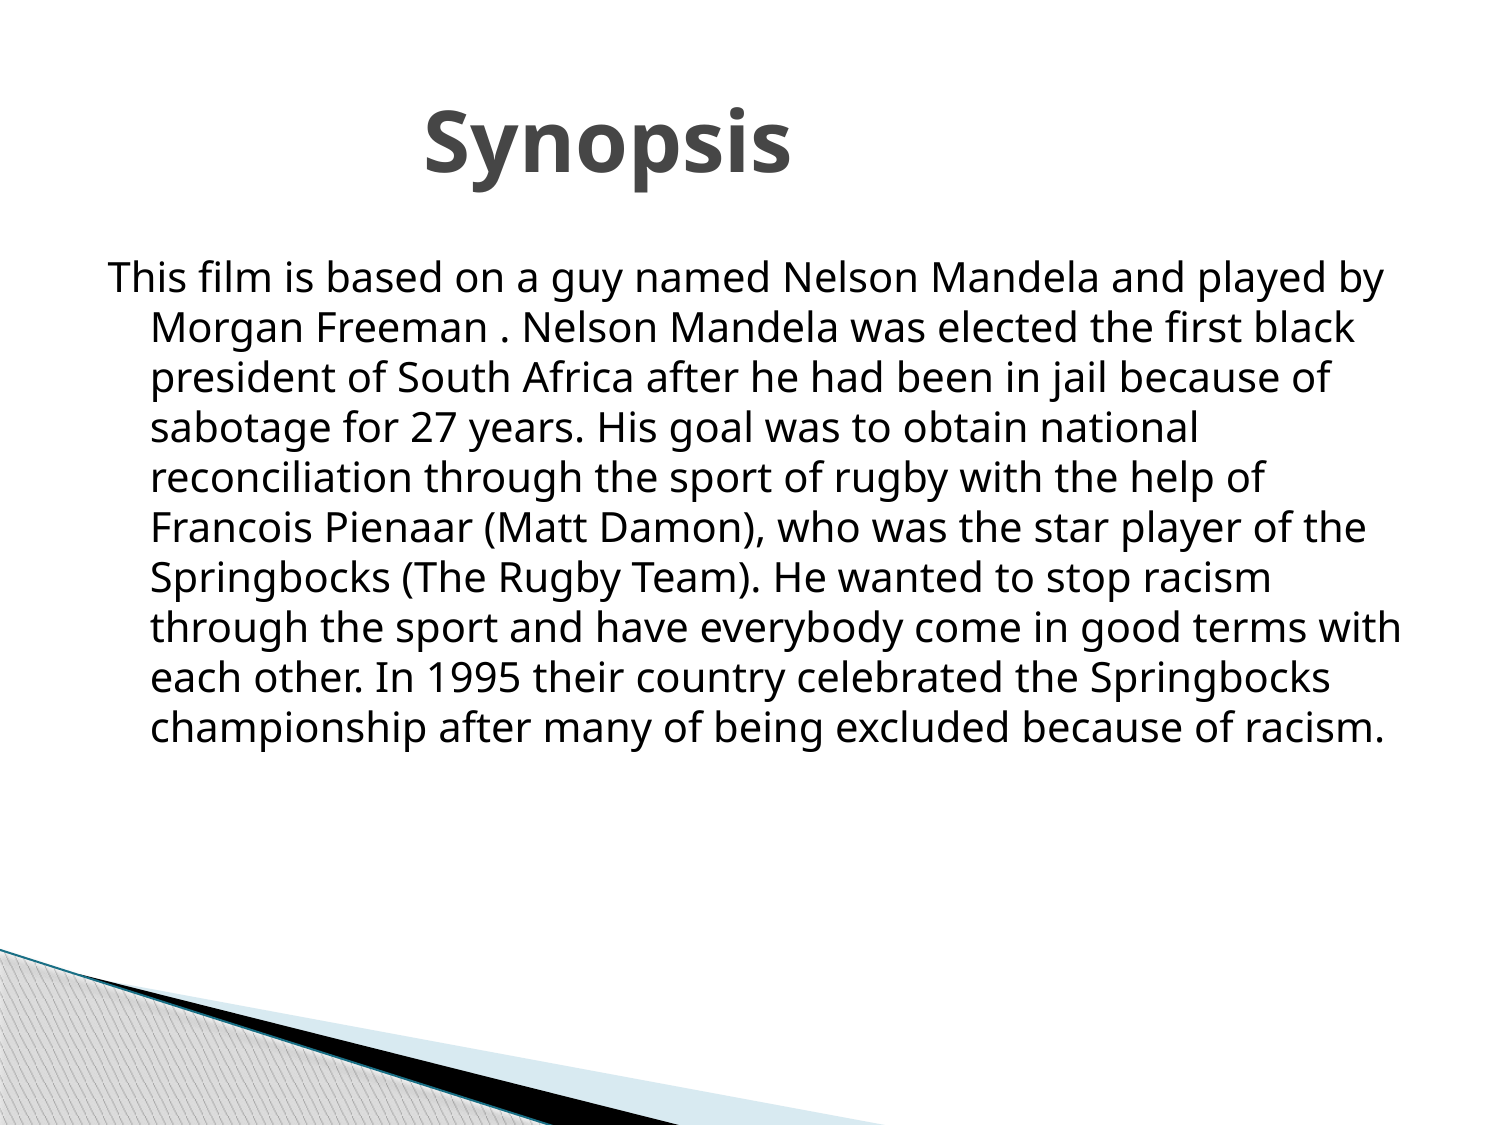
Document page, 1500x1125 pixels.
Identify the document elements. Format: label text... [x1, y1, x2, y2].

list This film is based on a guy named Nelson Mandela and played by Morgan Freeman . Nelson Mandela was elected the first black president of South Africa after he had been in jail because of sabotage for 27 years. His goal was to obtain national reconciliation through the sport of rugby with the help of Francois Pienaar (Matt Damon), who was the star player of the Springbocks (The Rugby Team). He wanted to stop racism through the sport and have everybody come in good terms with each other. In 1995 their country celebrated the Springbocks championship after many of being excluded because of racism. [75, 243, 1425, 986]
title Synopsis [75, 45, 1425, 233]
